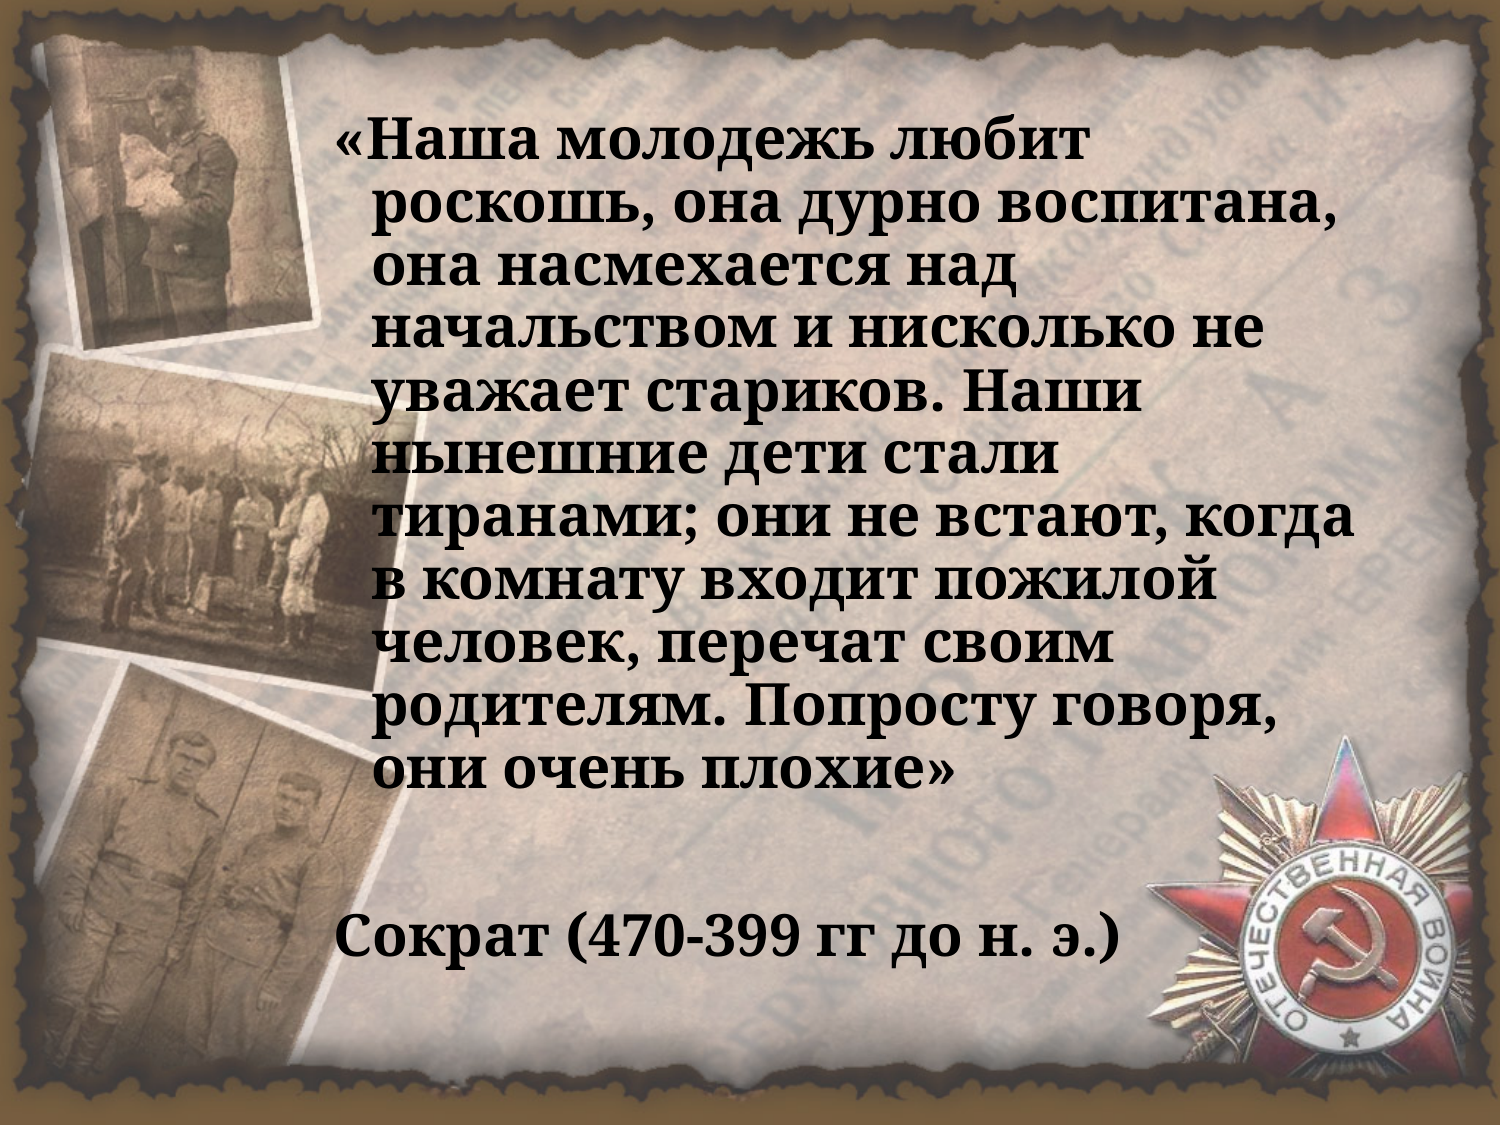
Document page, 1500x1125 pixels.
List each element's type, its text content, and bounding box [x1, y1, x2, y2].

list «Наша молодежь любит роскошь, она дурно воспитана, она насмехается над начальством и нисколько не уважает стариков. Наши нынешние дети стали тиранами; они не встают, когда в комнату входит пожилой человек, перечат своим родителям. Попросту говоря, они очень плохие» Сократ (470-399 гг до н. э.) [318, 101, 1397, 1014]
